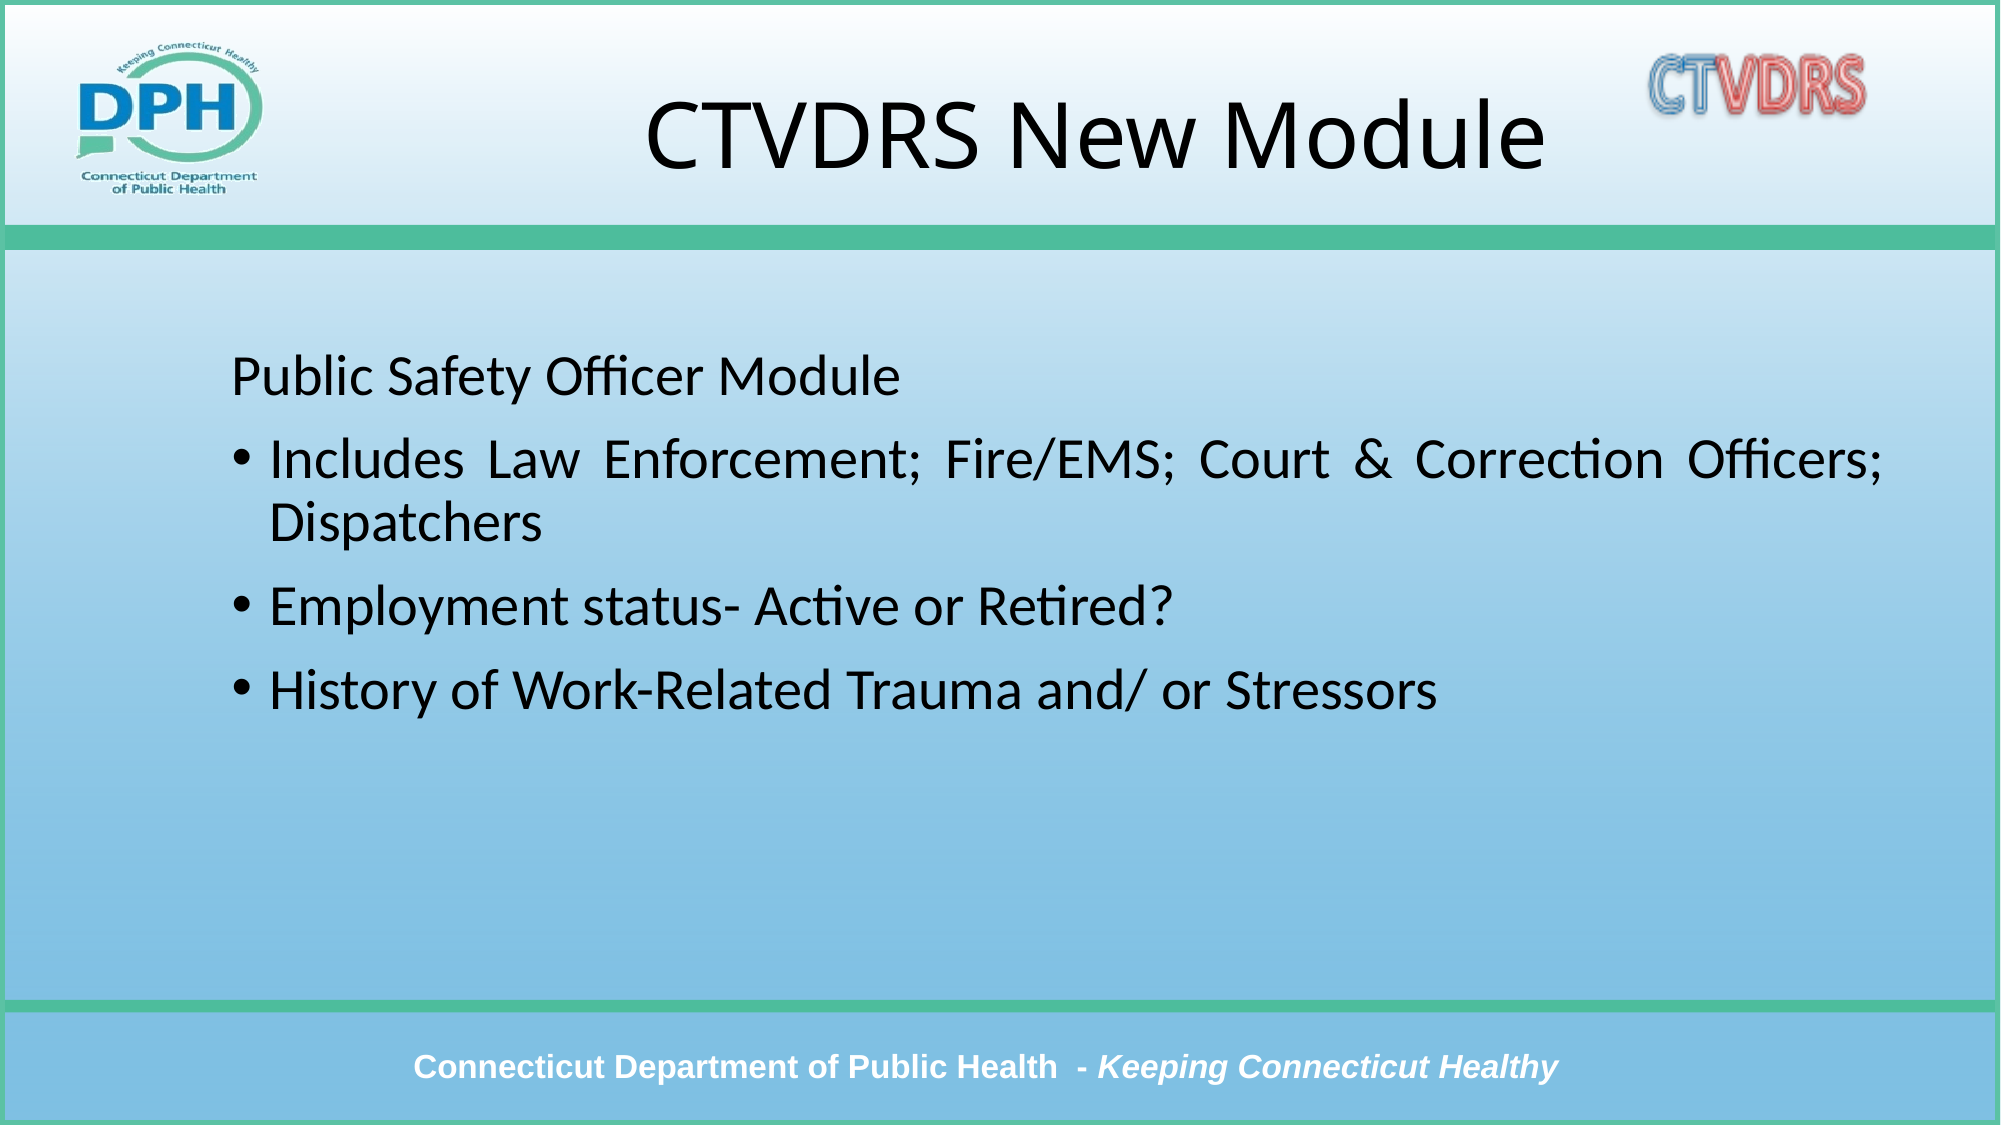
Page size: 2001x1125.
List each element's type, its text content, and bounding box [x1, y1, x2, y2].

picture [66, 37, 270, 199]
title CTVDRS New Module [316, 45, 1900, 233]
list Public Safety Officer Module Includes Law Enforcement; Fire/EMS; Court & Correction Officers; Dispatchers Employment status- Active or Retired? History of Work-Related Trauma and/ or Stressors [216, 337, 1900, 963]
picture [1631, 20, 1910, 159]
